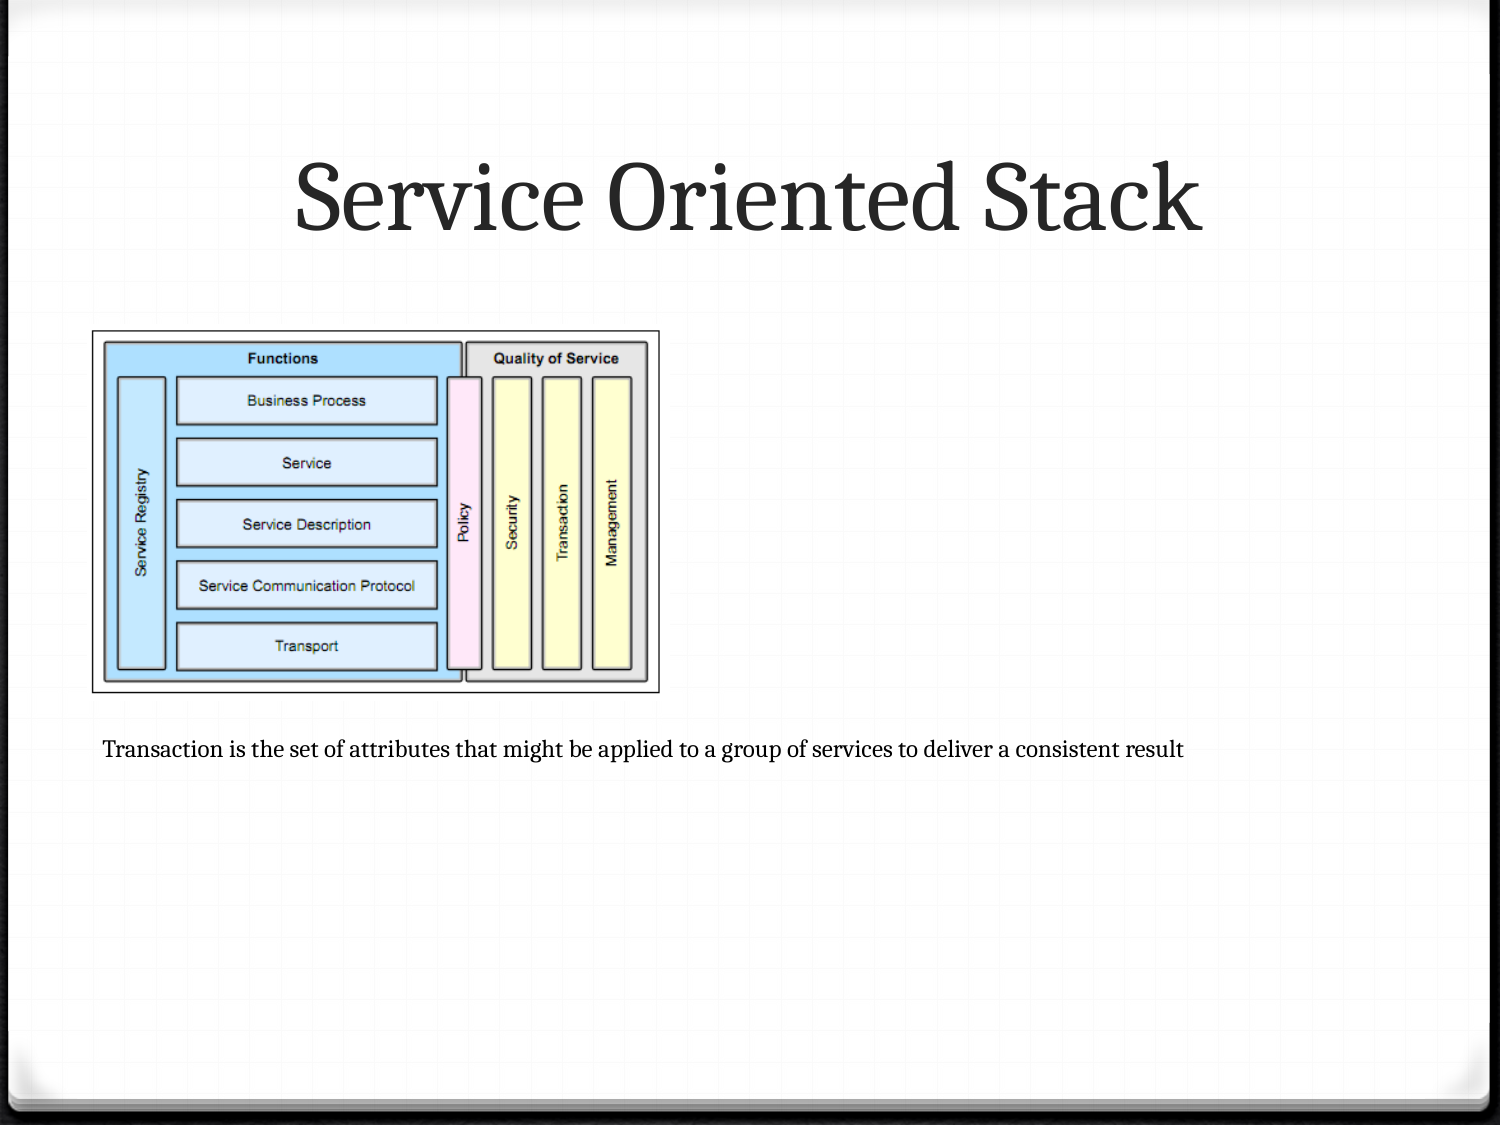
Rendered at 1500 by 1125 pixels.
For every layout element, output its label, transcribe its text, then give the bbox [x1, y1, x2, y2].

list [87, 324, 670, 701]
text_box Transaction is the set of attributes that might be applied to a group of services to deliver a consistent result [87, 725, 1438, 770]
picture [0, 0, 1500, 1125]
title Service Oriented Stack [90, 71, 1410, 309]
